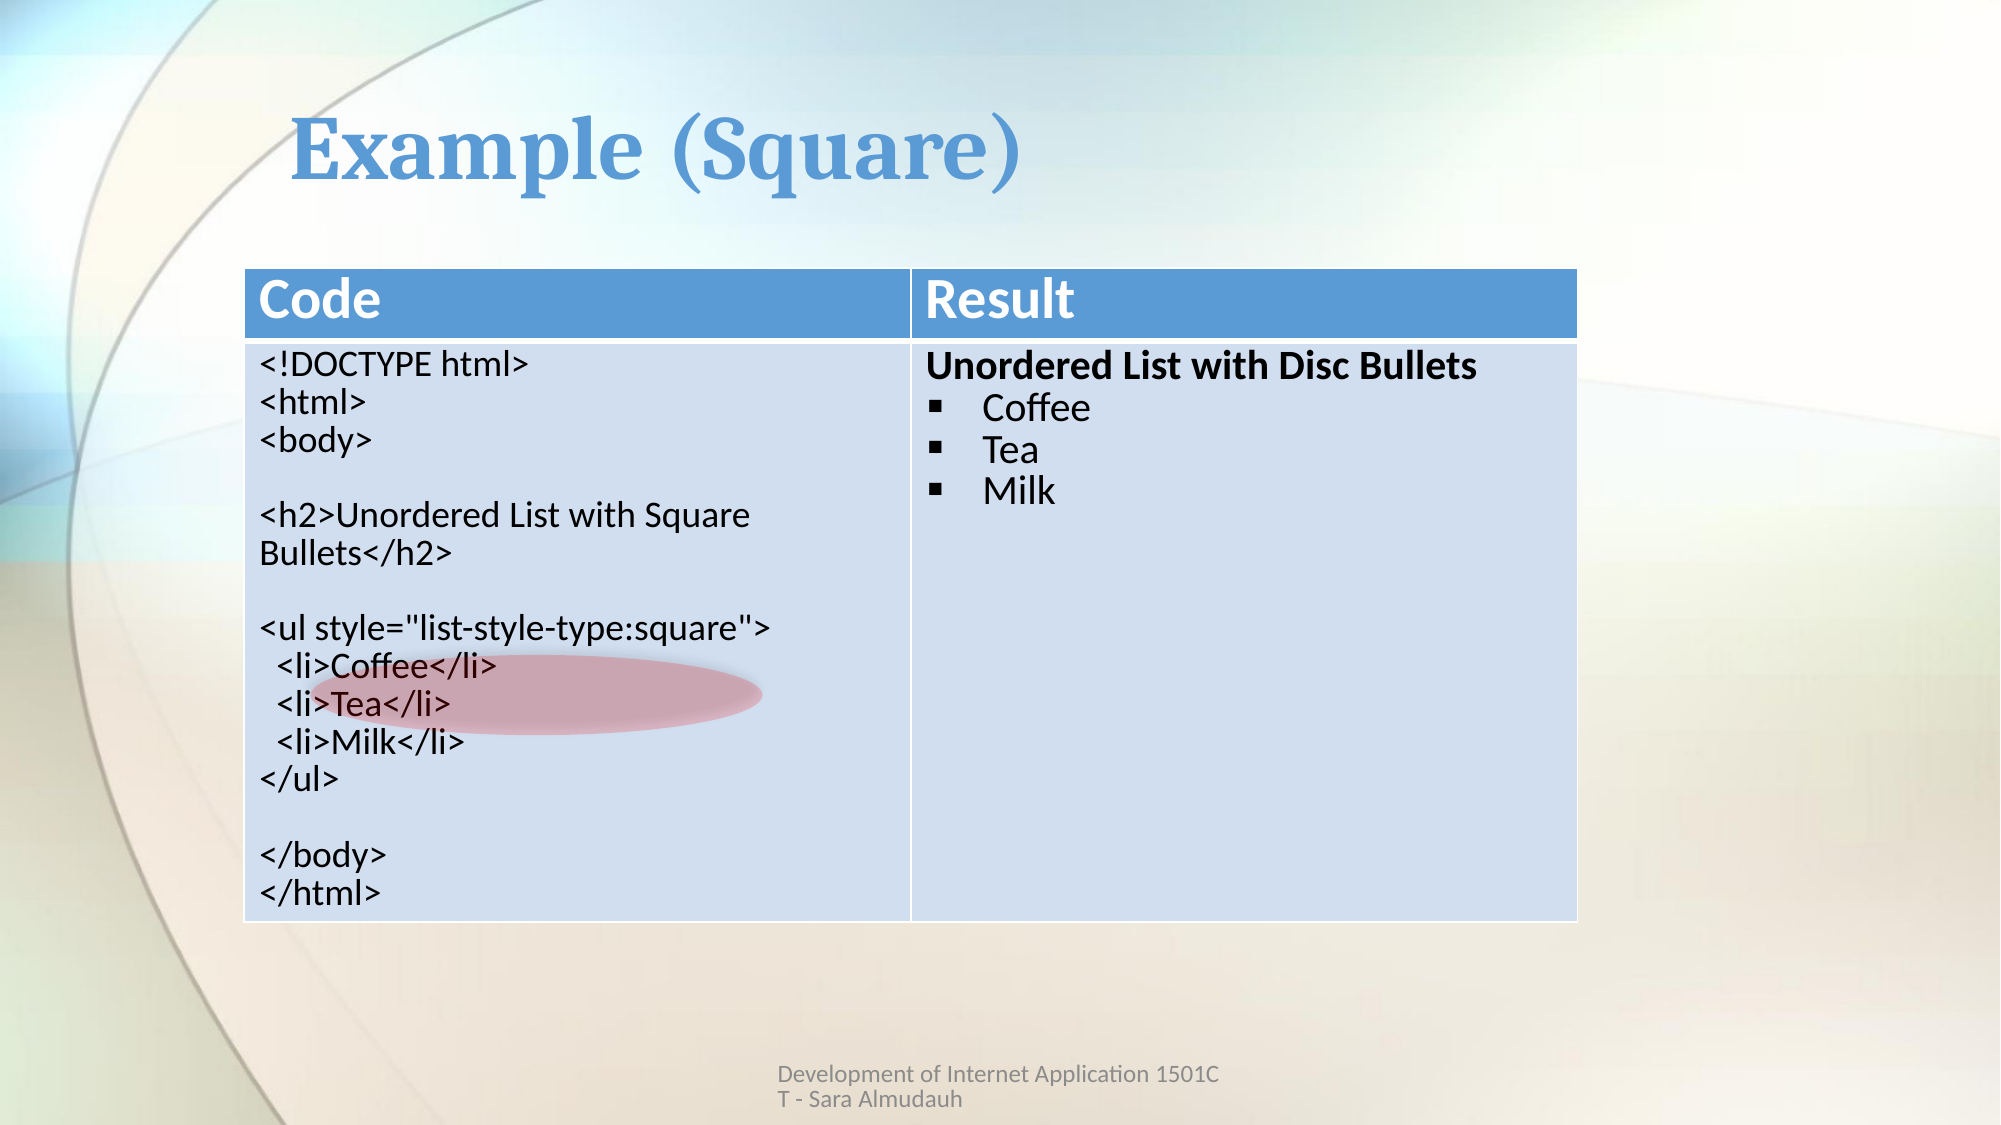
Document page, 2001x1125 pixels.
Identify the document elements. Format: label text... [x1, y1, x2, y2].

title Example (Square) [274, 59, 1756, 227]
table_header Code [245, 269, 910, 338]
table_cell <!DOCTYPE html> <html> <body> <h2>Unordered List with Square Bullets</h2> <ul style="list-style-type:square"> <li>Coffee</li> <li>Tea</li> <li>Milk</li> </ul> </body> </html> [245, 344, 910, 921]
table_header Result [912, 269, 1577, 338]
table_cell Unordered List with Disc Bullets Coffee Tea Milk [912, 344, 1577, 921]
footer Development of Internet Application 1501CT - Sara Almudauh [762, 1042, 1238, 1103]
picture [0, 0, 2001, 1125]
text_box [309, 654, 764, 736]
